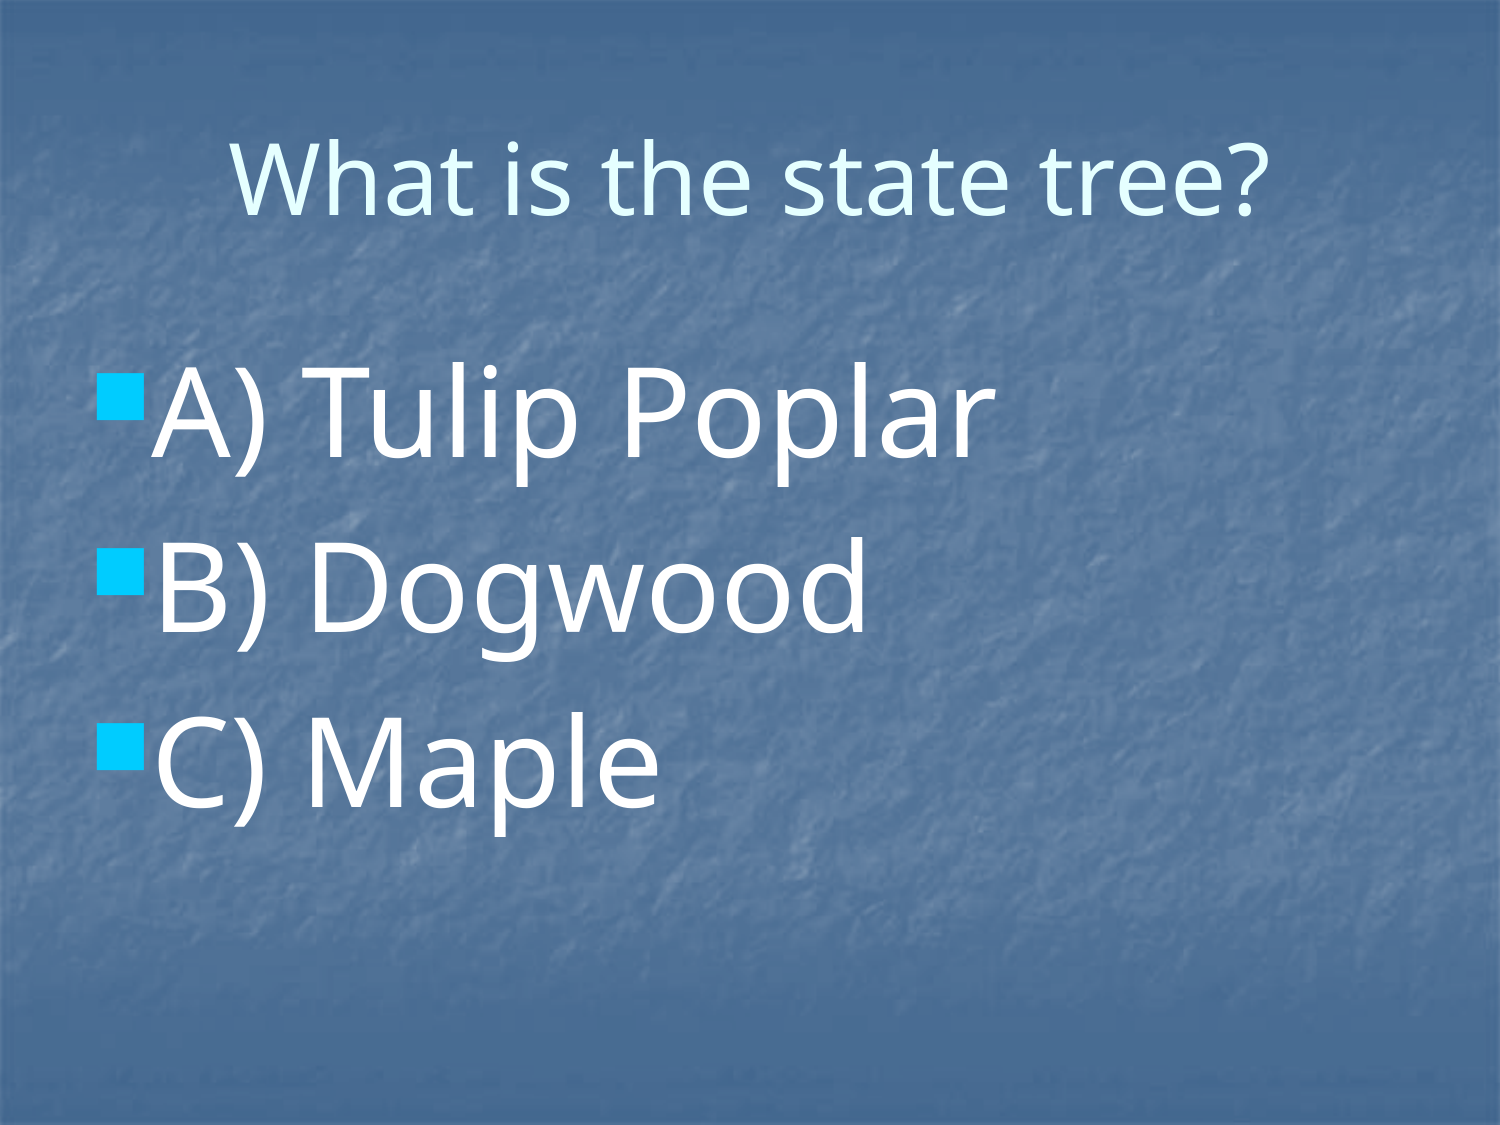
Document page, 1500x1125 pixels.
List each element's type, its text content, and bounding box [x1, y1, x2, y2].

list A) Tulip Poplar B) Dogwood C) Maple [74, 324, 1426, 1001]
title What is the state tree? [74, 62, 1426, 288]
